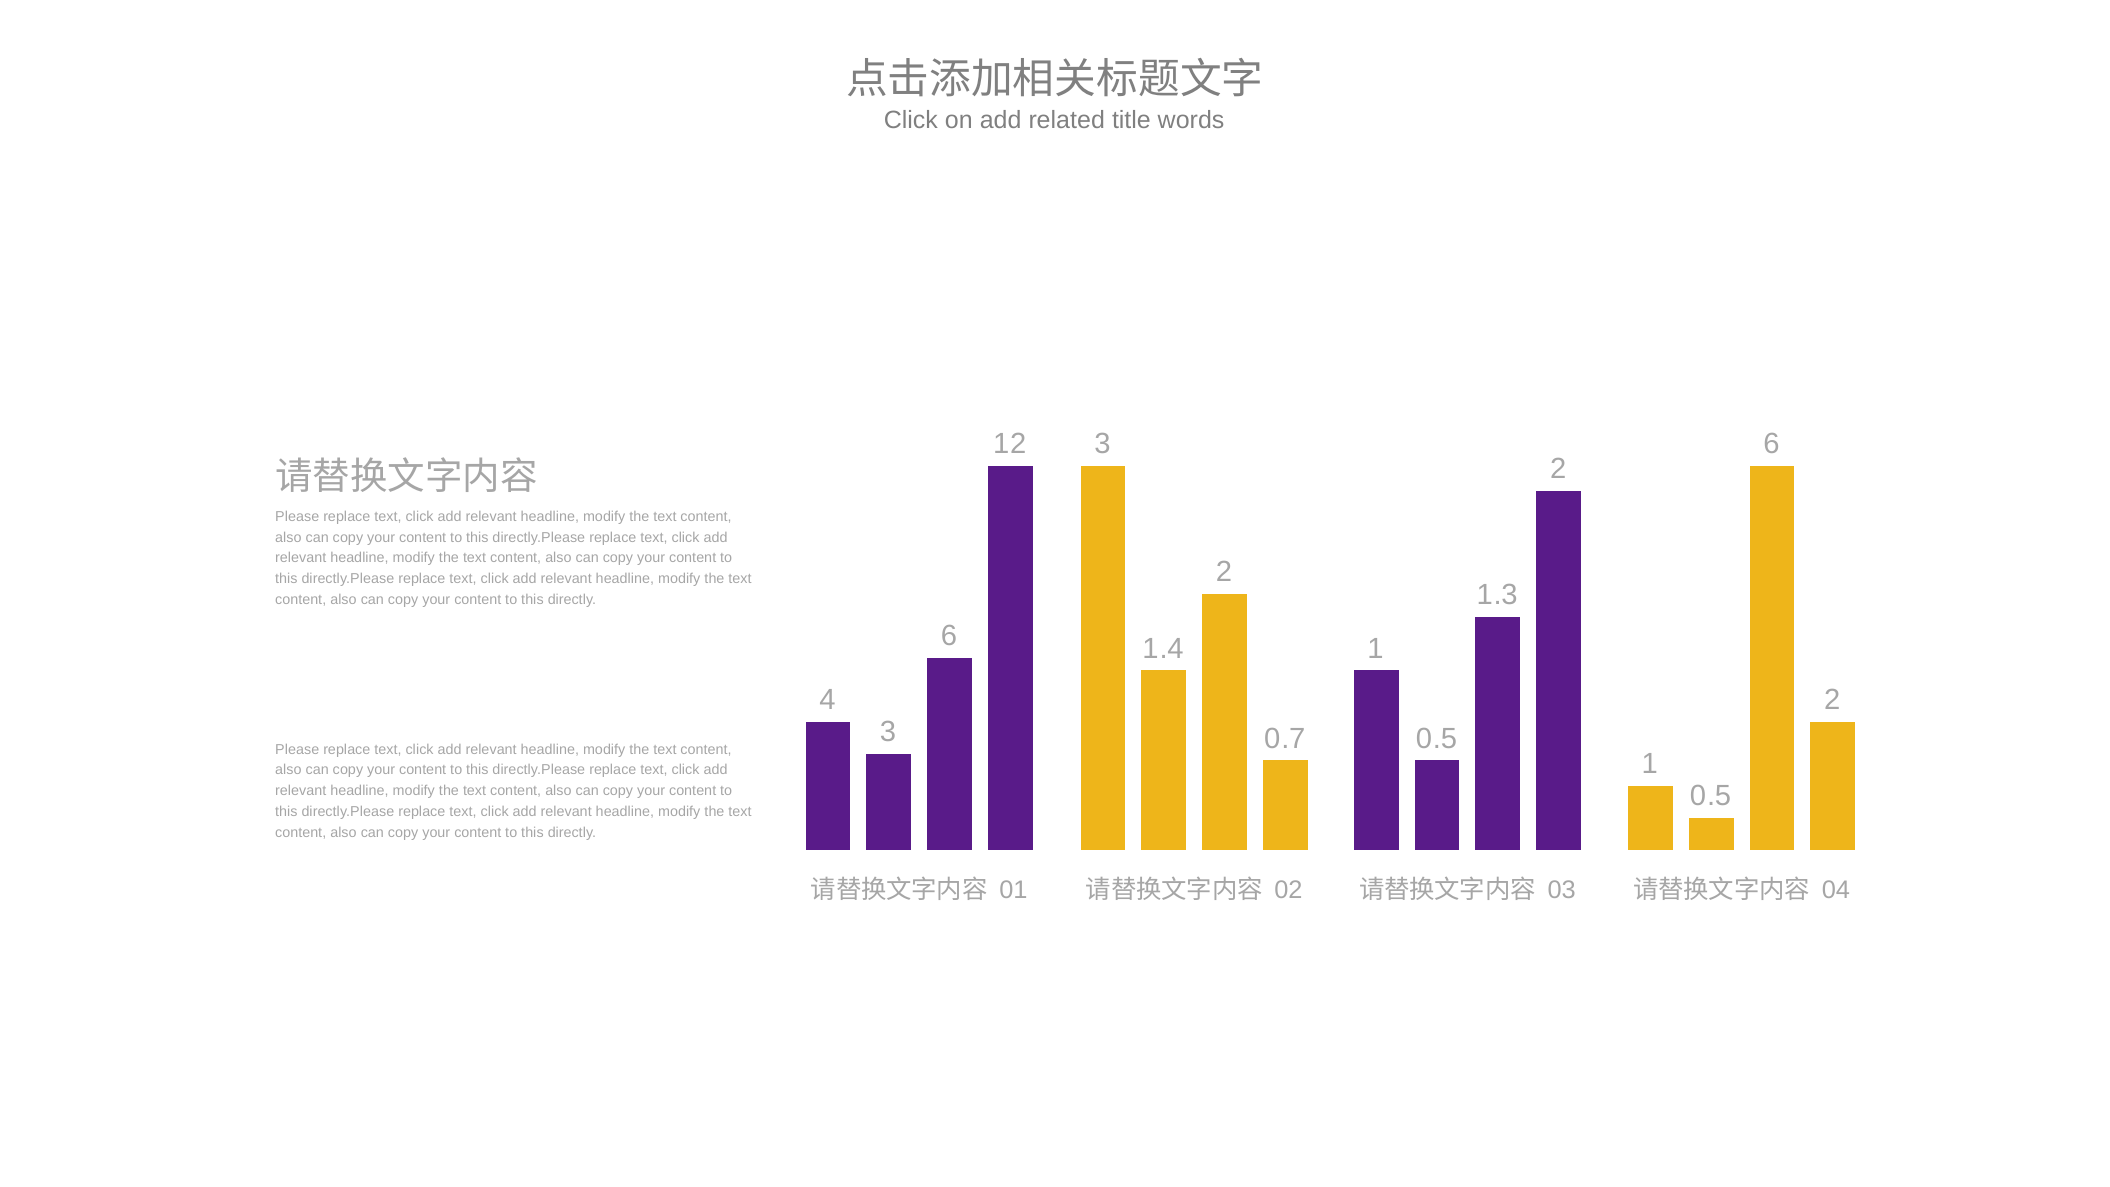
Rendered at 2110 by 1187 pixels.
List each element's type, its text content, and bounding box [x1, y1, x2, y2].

text_box 请替换文字内容 03 [1359, 867, 1576, 905]
text_box 点击添加相关标题文字 [803, 44, 1307, 107]
chart [792, 392, 1046, 860]
chart [1340, 392, 1594, 860]
chart [1067, 392, 1321, 860]
chart [1614, 392, 1869, 860]
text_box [275, 443, 758, 842]
text_box Click on add related title words [864, 95, 1246, 158]
text_box 请替换文字内容 02 [1085, 867, 1303, 905]
text_box 请替换文字内容 04 [1633, 867, 1850, 905]
text_box 请替换文字内容 01 [810, 867, 1028, 905]
